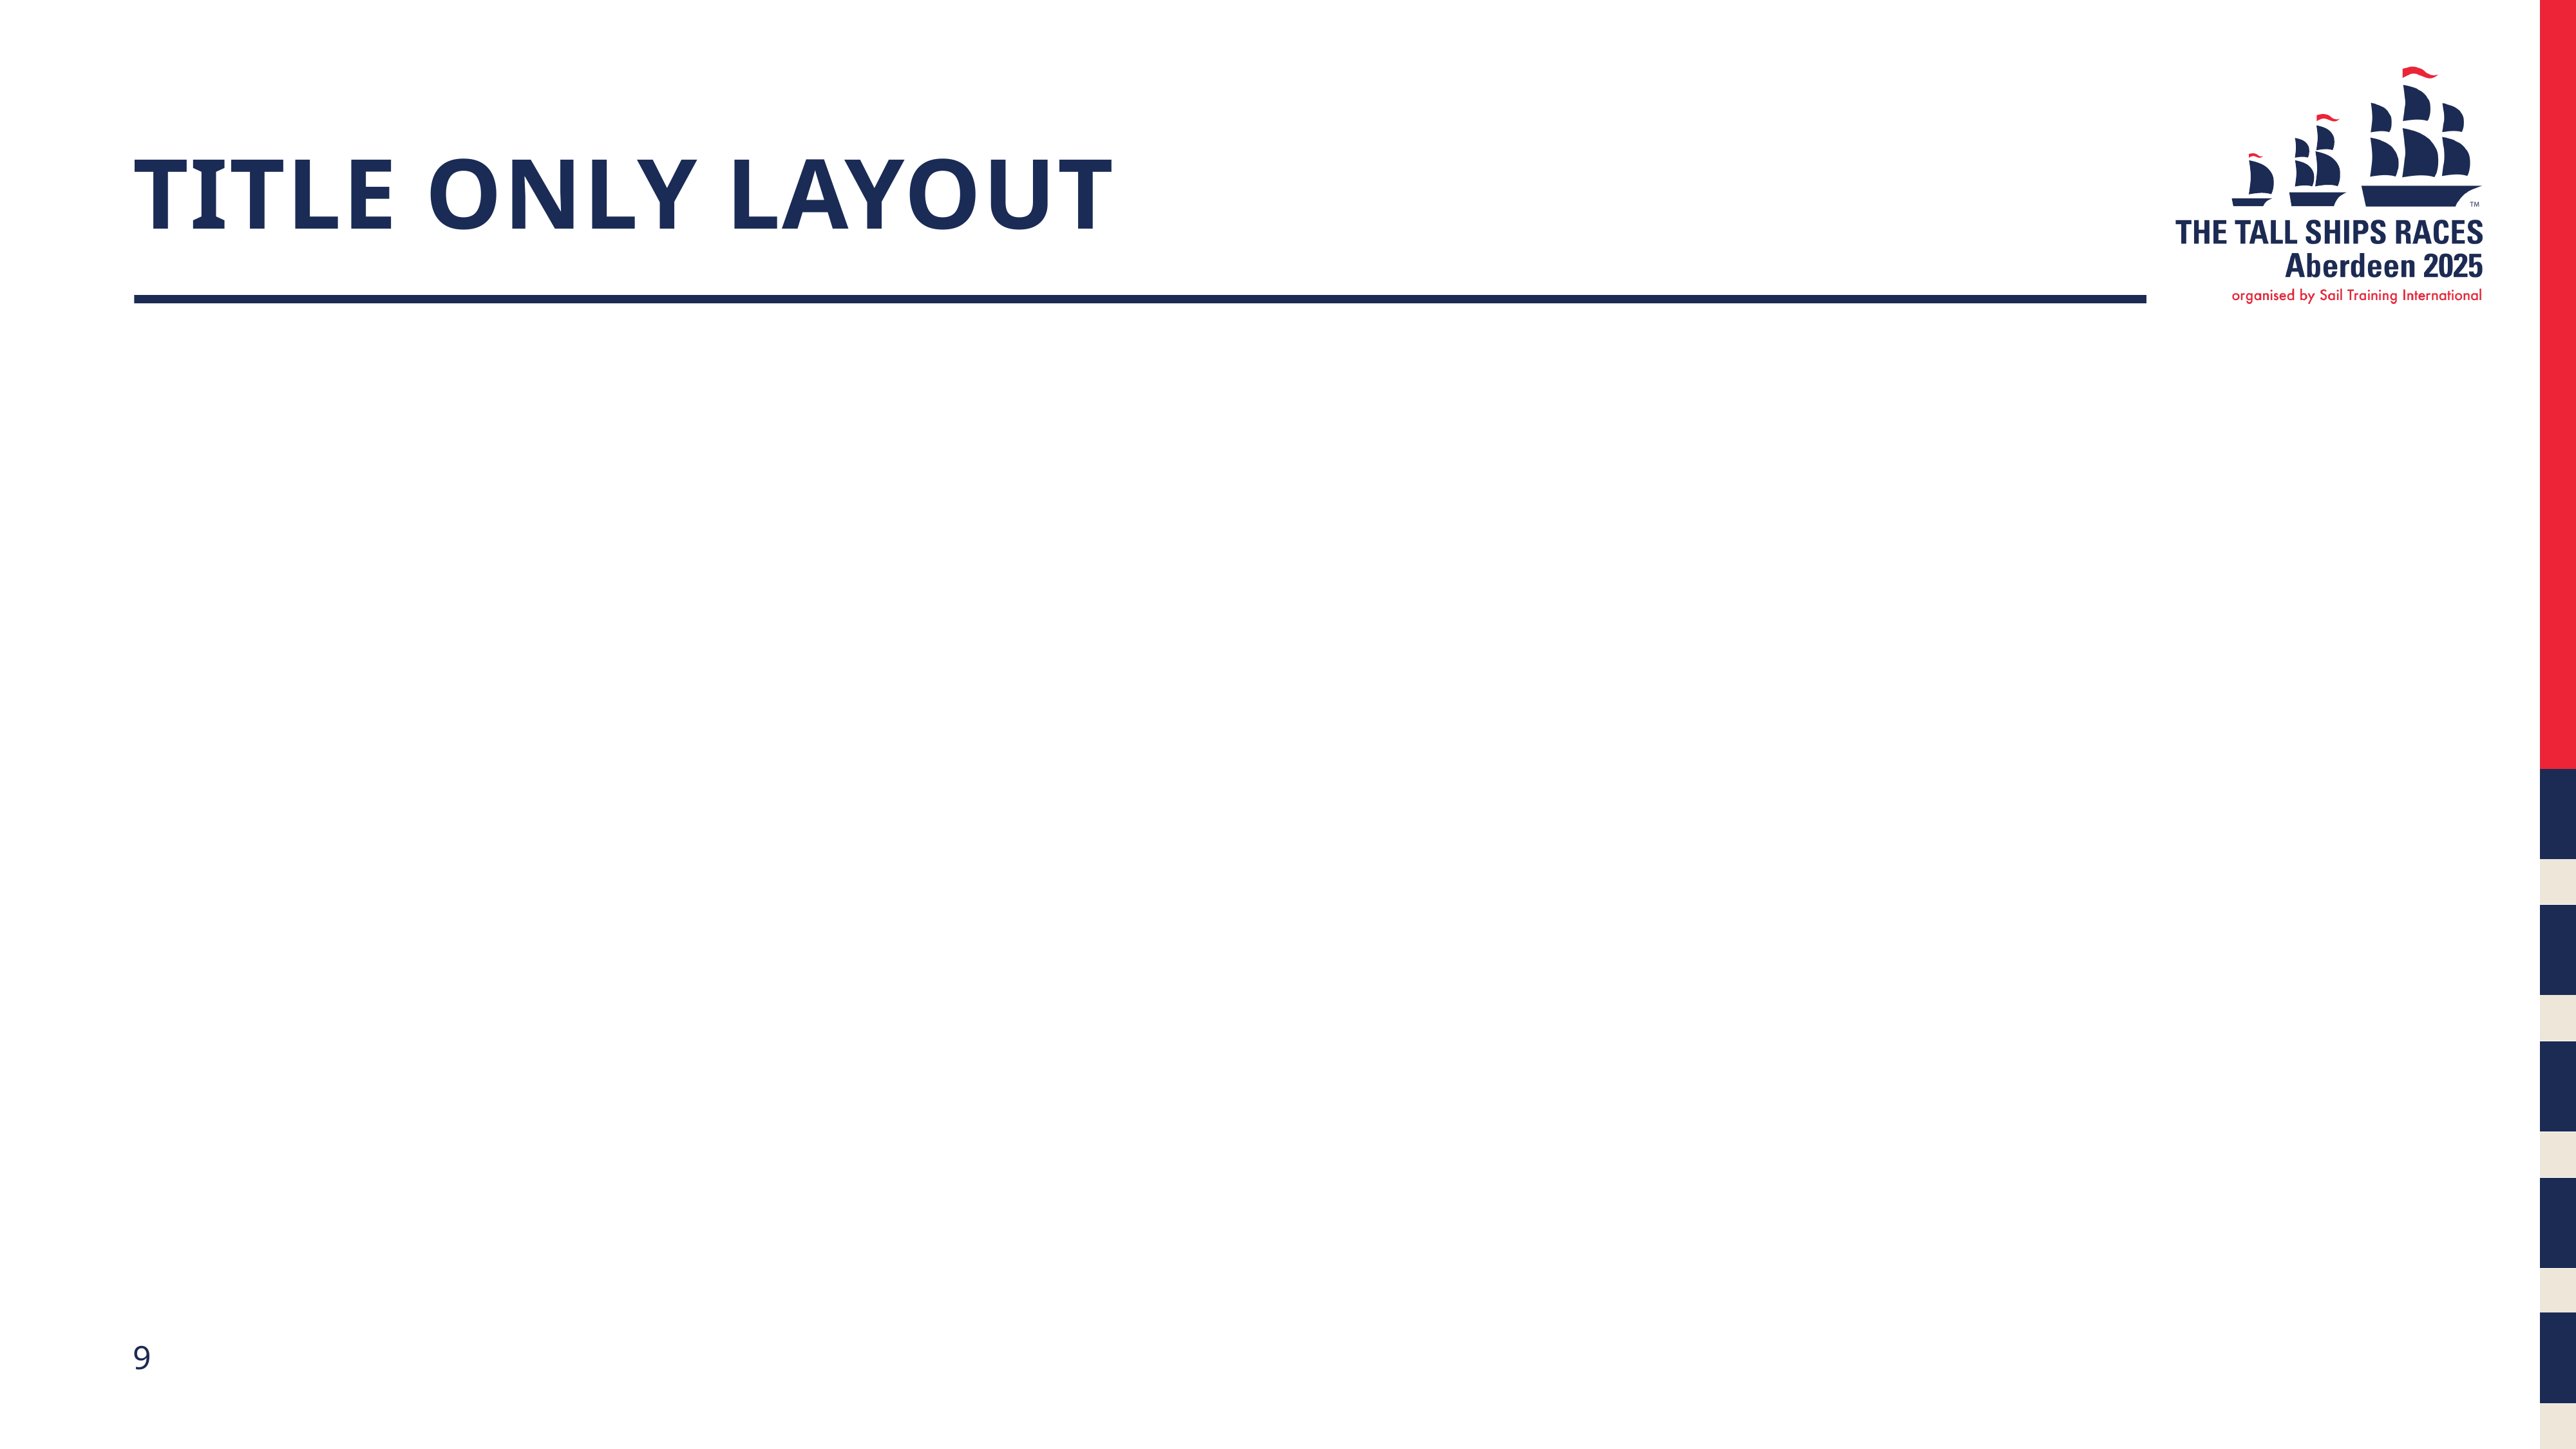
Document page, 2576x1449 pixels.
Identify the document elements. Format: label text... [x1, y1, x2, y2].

title TITLE ONLY LAYOUT [133, 133, 2143, 262]
slide_number 9 [133, 1343, 200, 1374]
picture [2169, 60, 2489, 310]
